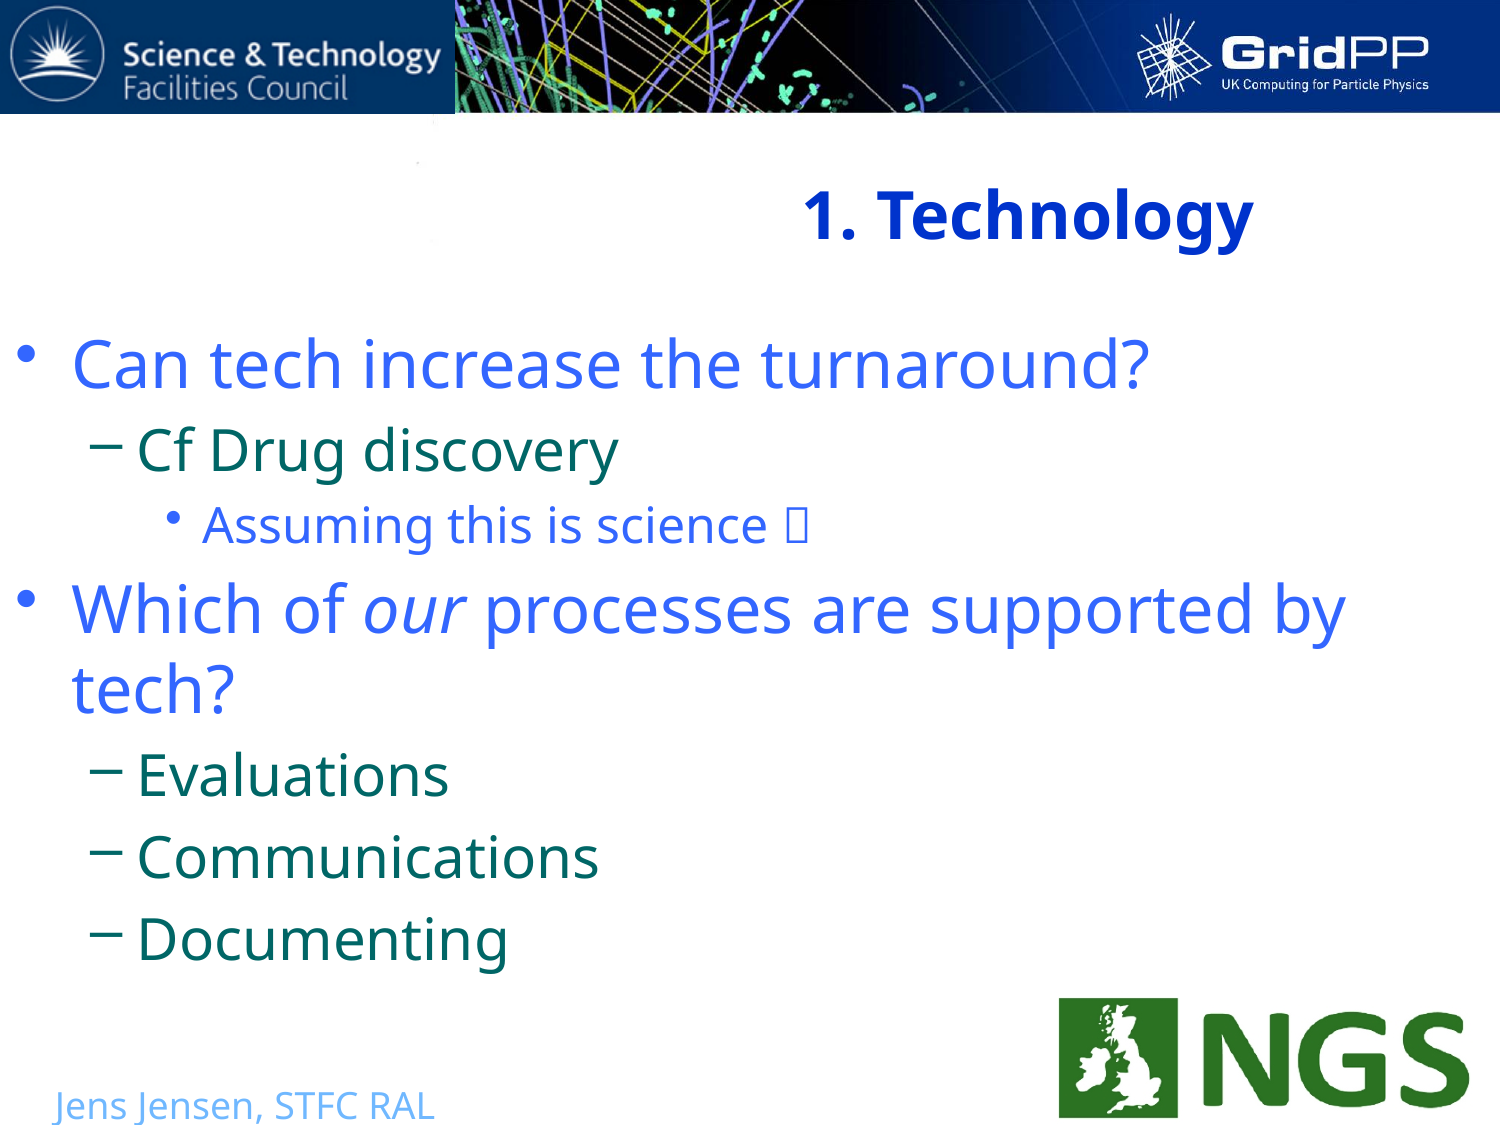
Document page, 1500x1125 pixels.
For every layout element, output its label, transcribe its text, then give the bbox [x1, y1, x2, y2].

title 1. Technology [584, 125, 1473, 301]
list Can tech increase the turnaround? Cf Drug discovery Assuming this is science  Which of our processes are supported by tech? Evaluations Communications Documenting [0, 314, 1500, 1036]
picture [0, 1036, 1500, 1125]
picture [0, 0, 1500, 314]
